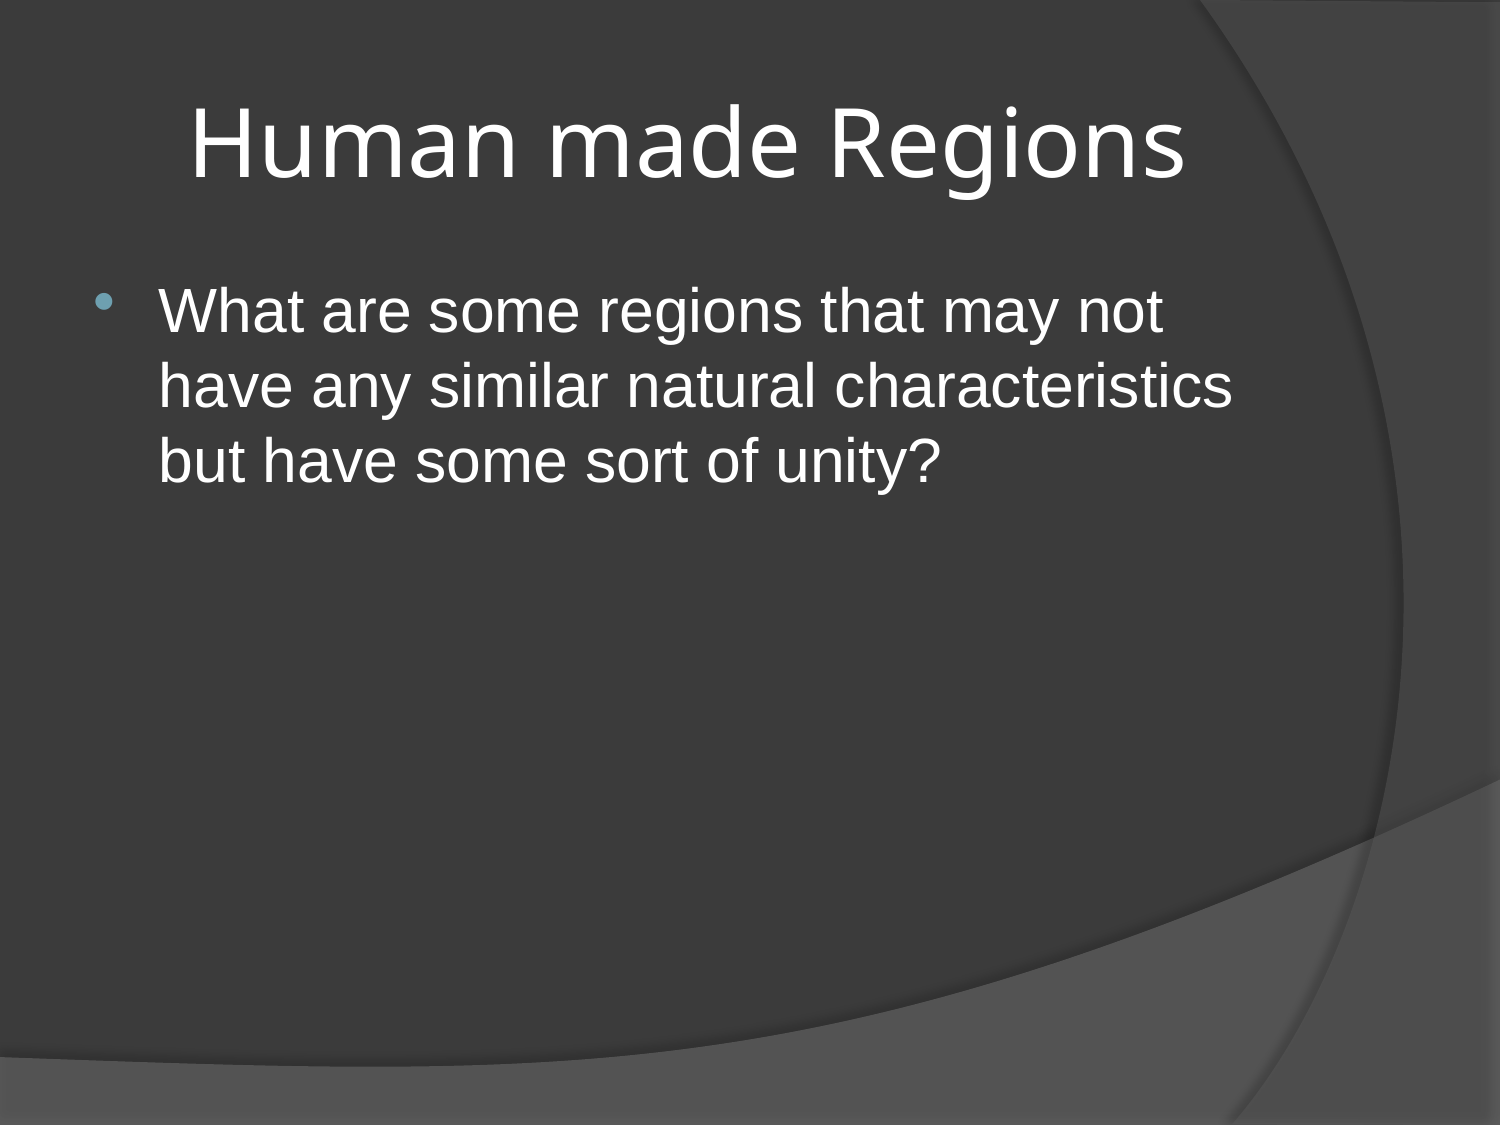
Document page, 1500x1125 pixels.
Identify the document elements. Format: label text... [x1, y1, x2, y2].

list What are some regions that may not have any similar natural characteristics but have some sort of unity? [75, 262, 1300, 1005]
title Human made Regions [75, 45, 1300, 233]
